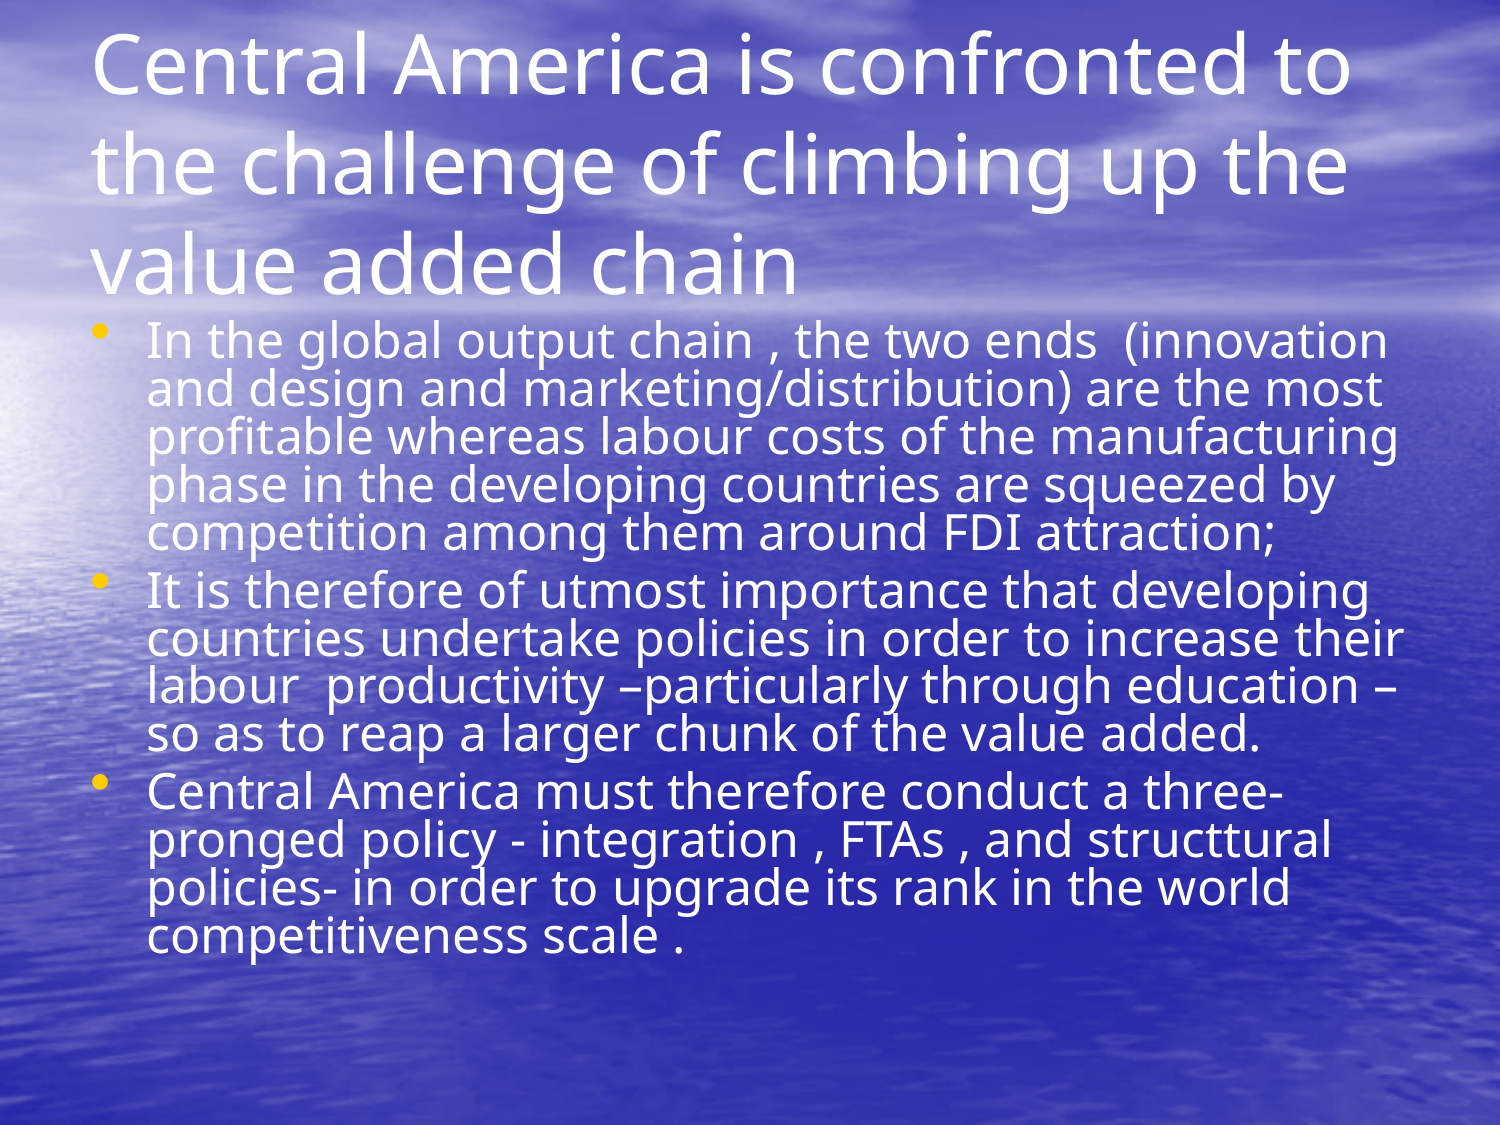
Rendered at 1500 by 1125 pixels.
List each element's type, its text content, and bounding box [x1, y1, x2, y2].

title Central America is confronted to the challenge of climbing up the value added chain [74, 47, 1426, 276]
list In the global output chain , the two ends (innovation and design and marketing/distribution) are the most profitable whereas labour costs of the manufacturing phase in the developing countries are squeezed by competition among them around FDI attraction; It is therefore of utmost importance that developing countries undertake policies in order to increase their labour productivity –particularly through education – so as to reap a larger chunk of the value added. Central America must therefore conduct a three-pronged policy - integration , FTAs , and structtural policies- in order to upgrade its rank in the world competitiveness scale . [74, 312, 1426, 988]
